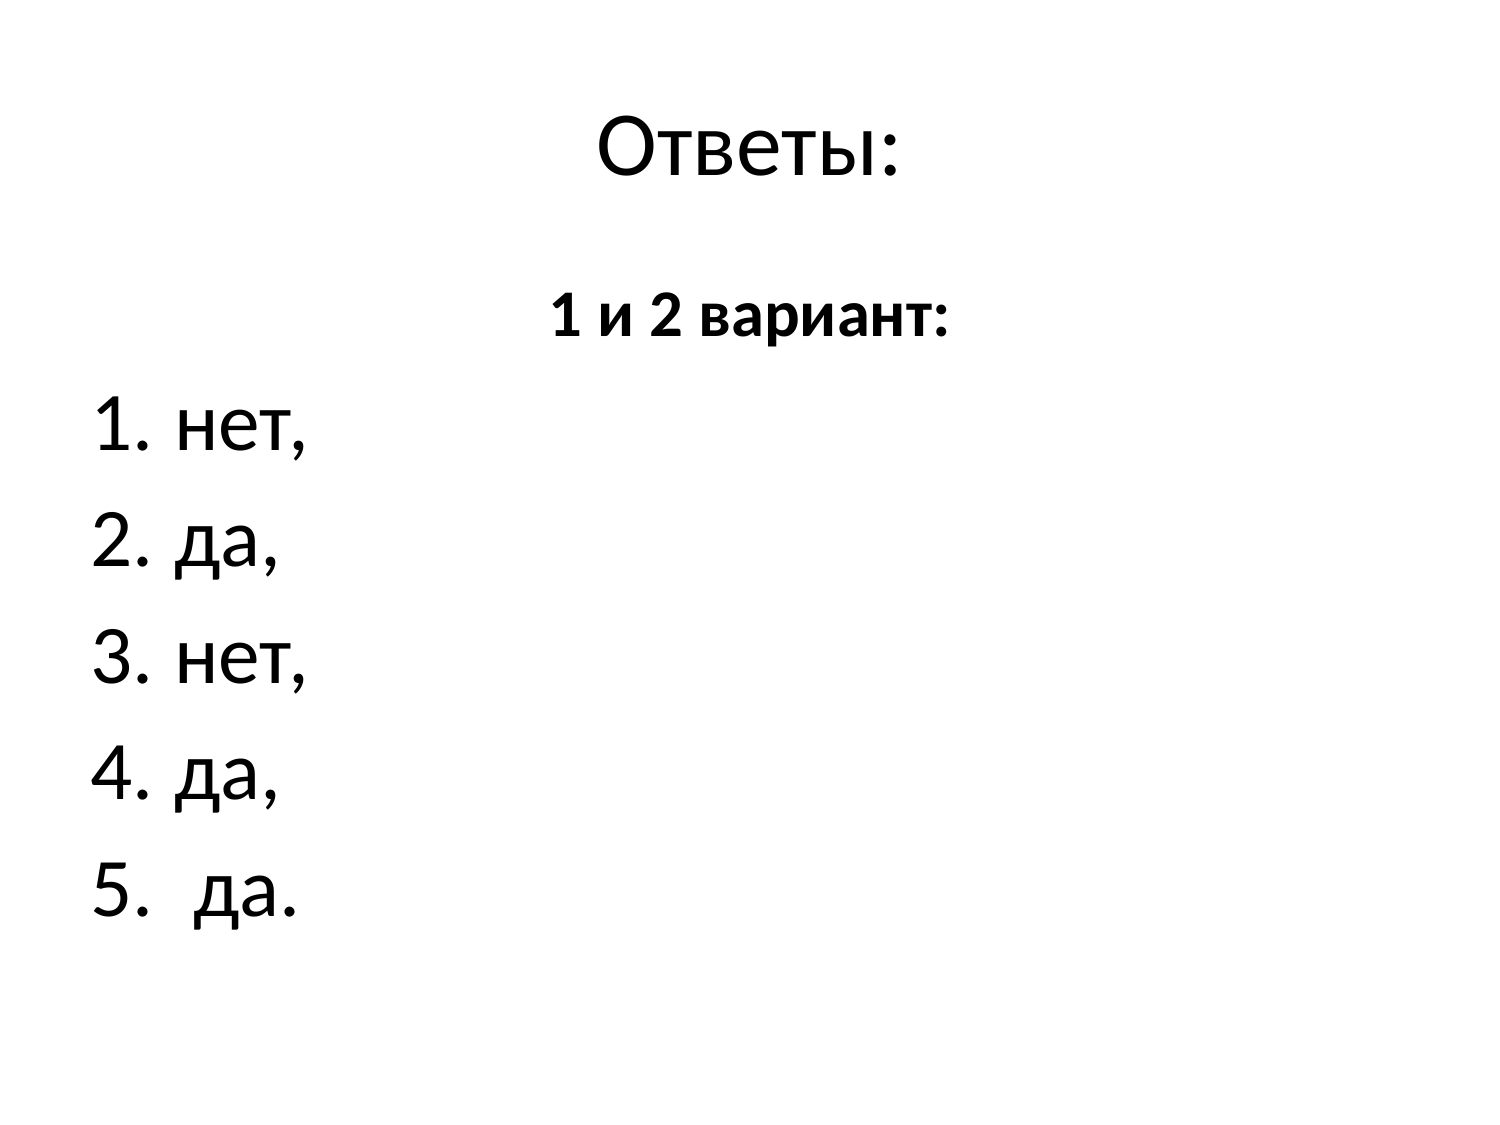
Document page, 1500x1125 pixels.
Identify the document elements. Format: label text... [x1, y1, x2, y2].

title Ответы: [75, 45, 1425, 233]
list 1 и 2 вариант: нет, да, нет, да, да. [75, 262, 1425, 1005]
